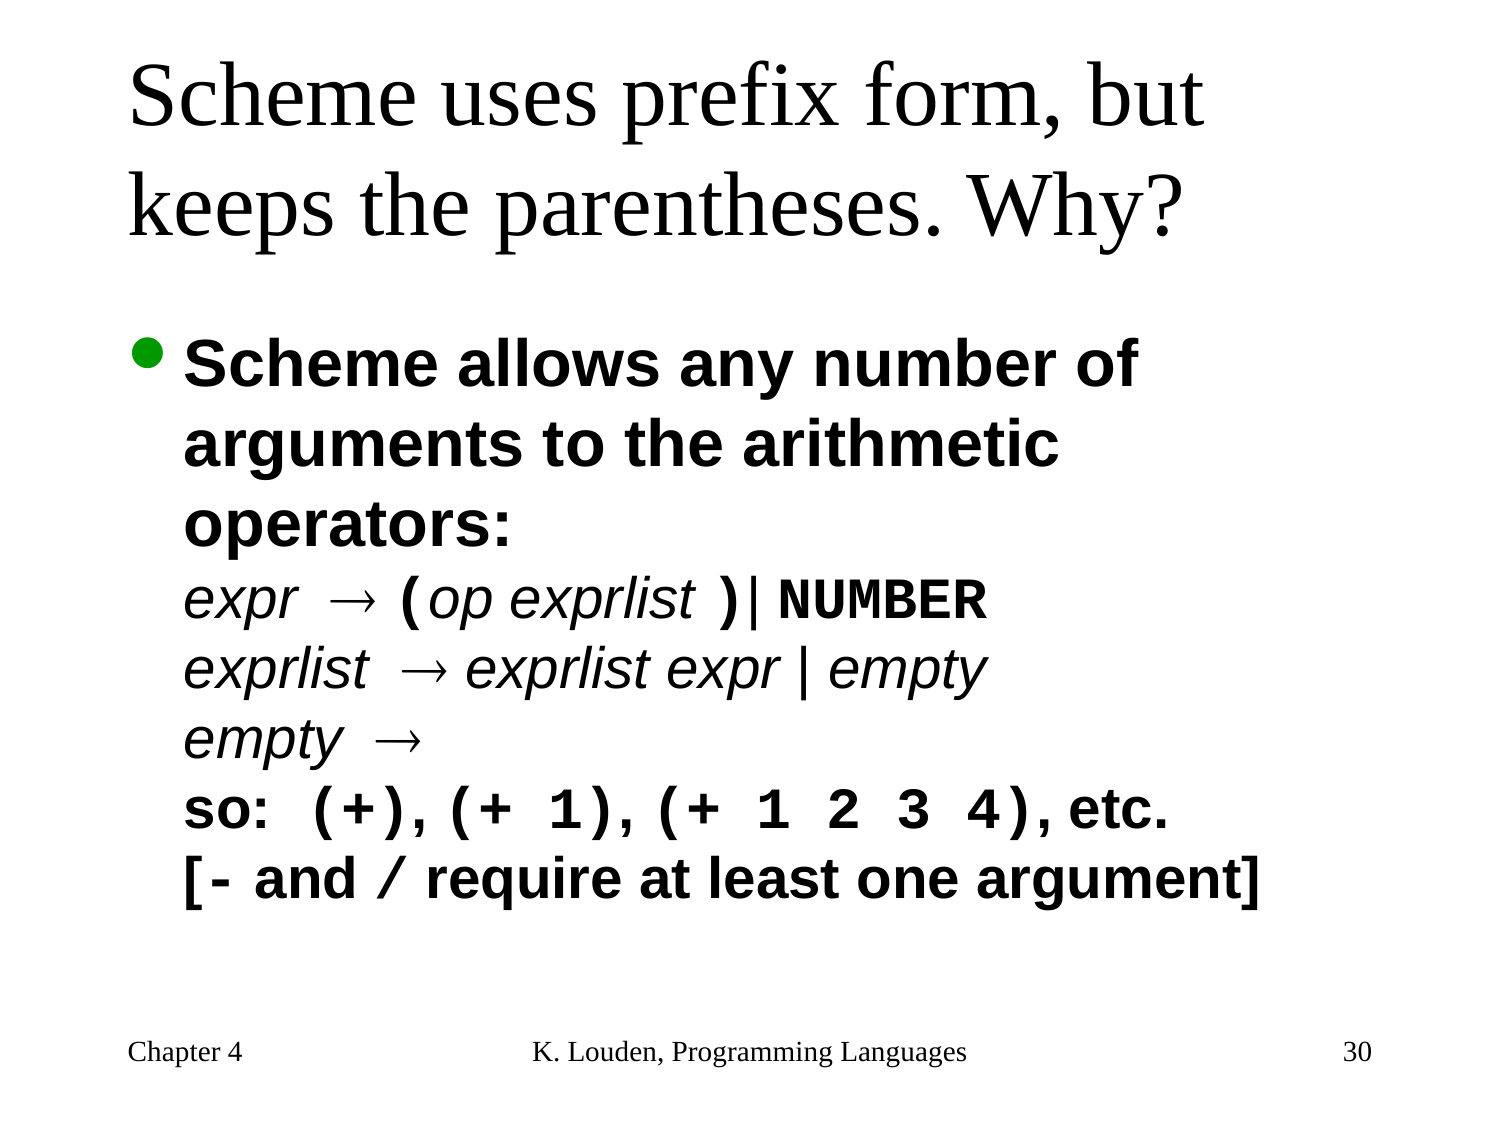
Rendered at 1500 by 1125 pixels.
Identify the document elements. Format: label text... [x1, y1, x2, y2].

slide_number 30 [1074, 1012, 1388, 1088]
title Scheme uses prefix form, but keeps the parentheses. Why? [112, 49, 1388, 238]
footer K. Louden, Programming Languages [487, 1012, 1013, 1088]
list Scheme allows any number of arguments to the arithmetic operators: expr ® (op exprlist )| NUMBER exprlist ® exprlist expr | empty empty ® so: (+), (+ 1), (+ 1 2 3 4), etc. [- and / require at least one argument] [112, 312, 1388, 951]
slide_number Chapter 4 [112, 1012, 426, 1088]
